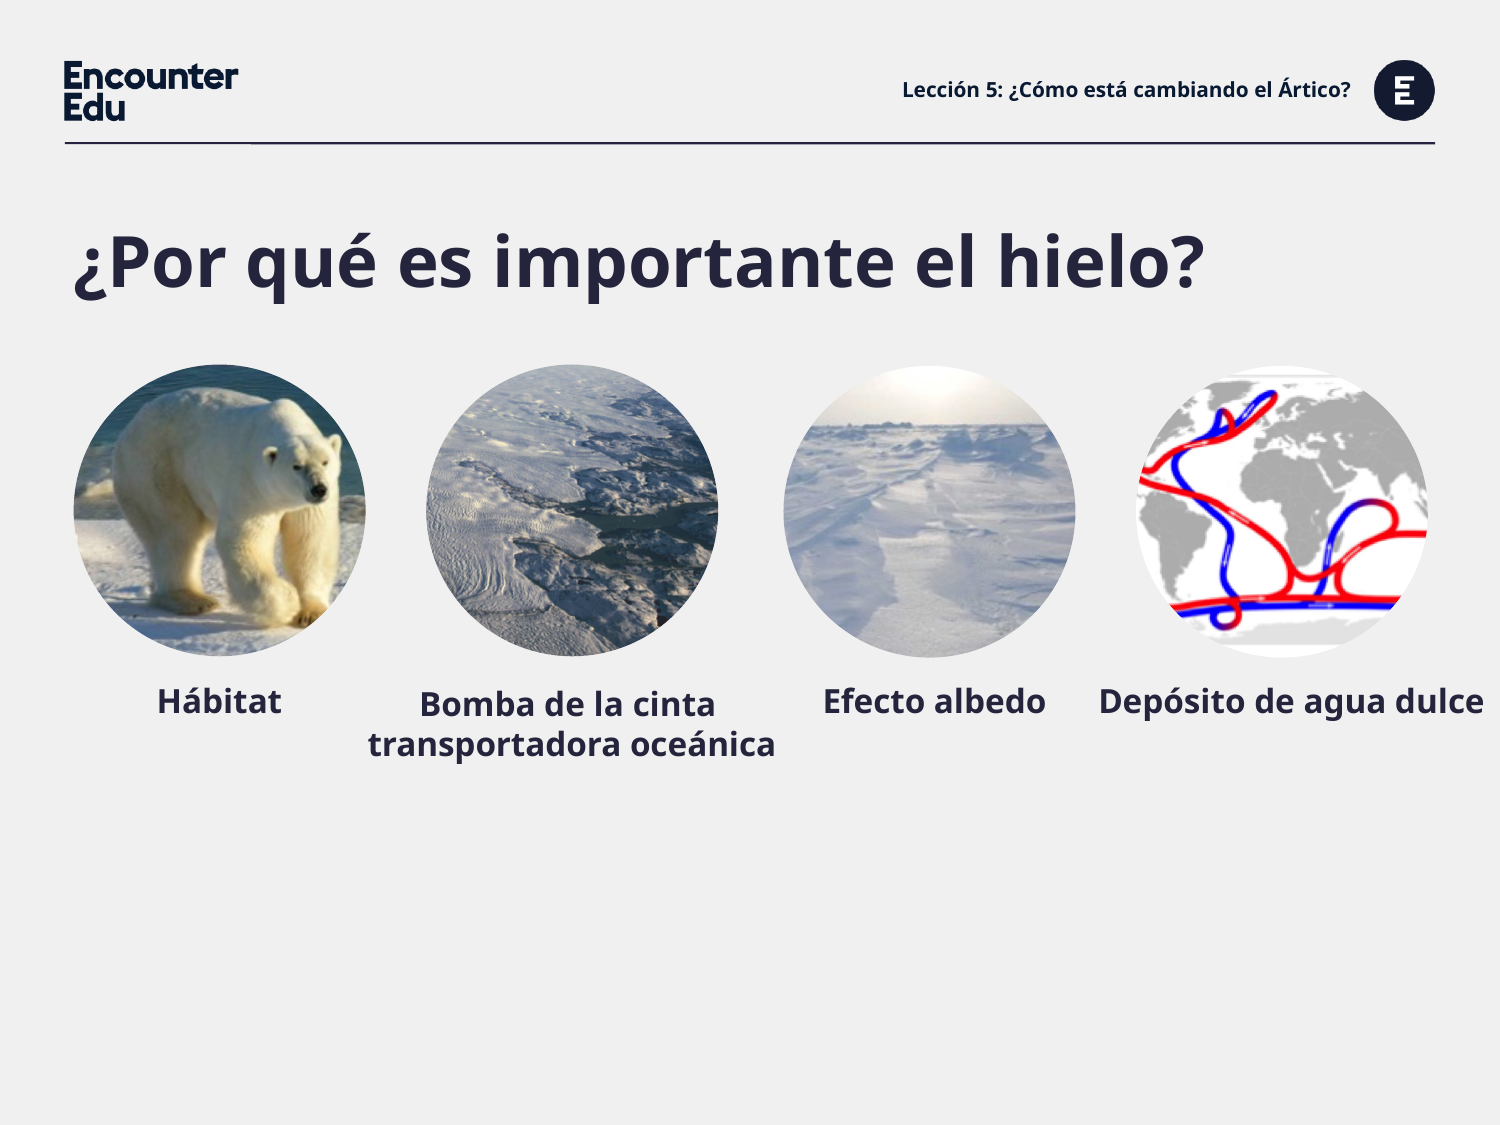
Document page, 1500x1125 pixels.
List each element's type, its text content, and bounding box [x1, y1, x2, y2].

text_box [1136, 365, 1429, 658]
text_box Bomba de la cinta transportadora oceánica [217, 675, 927, 771]
title Lección 5: ¿Cómo está cambiando el Ártico? [623, 67, 1359, 114]
text_box Hábitat [120, 672, 319, 728]
text_box [783, 365, 1076, 658]
text_box [426, 364, 719, 657]
text_box Efecto albedo [718, 672, 1075, 728]
text_box Depósito de agua dulce [1075, 672, 1500, 728]
picture [60, 59, 243, 122]
text_box ¿Por qué es importante el hielo? [58, 219, 1412, 310]
picture [1372, 58, 1436, 122]
text_box [73, 364, 366, 657]
